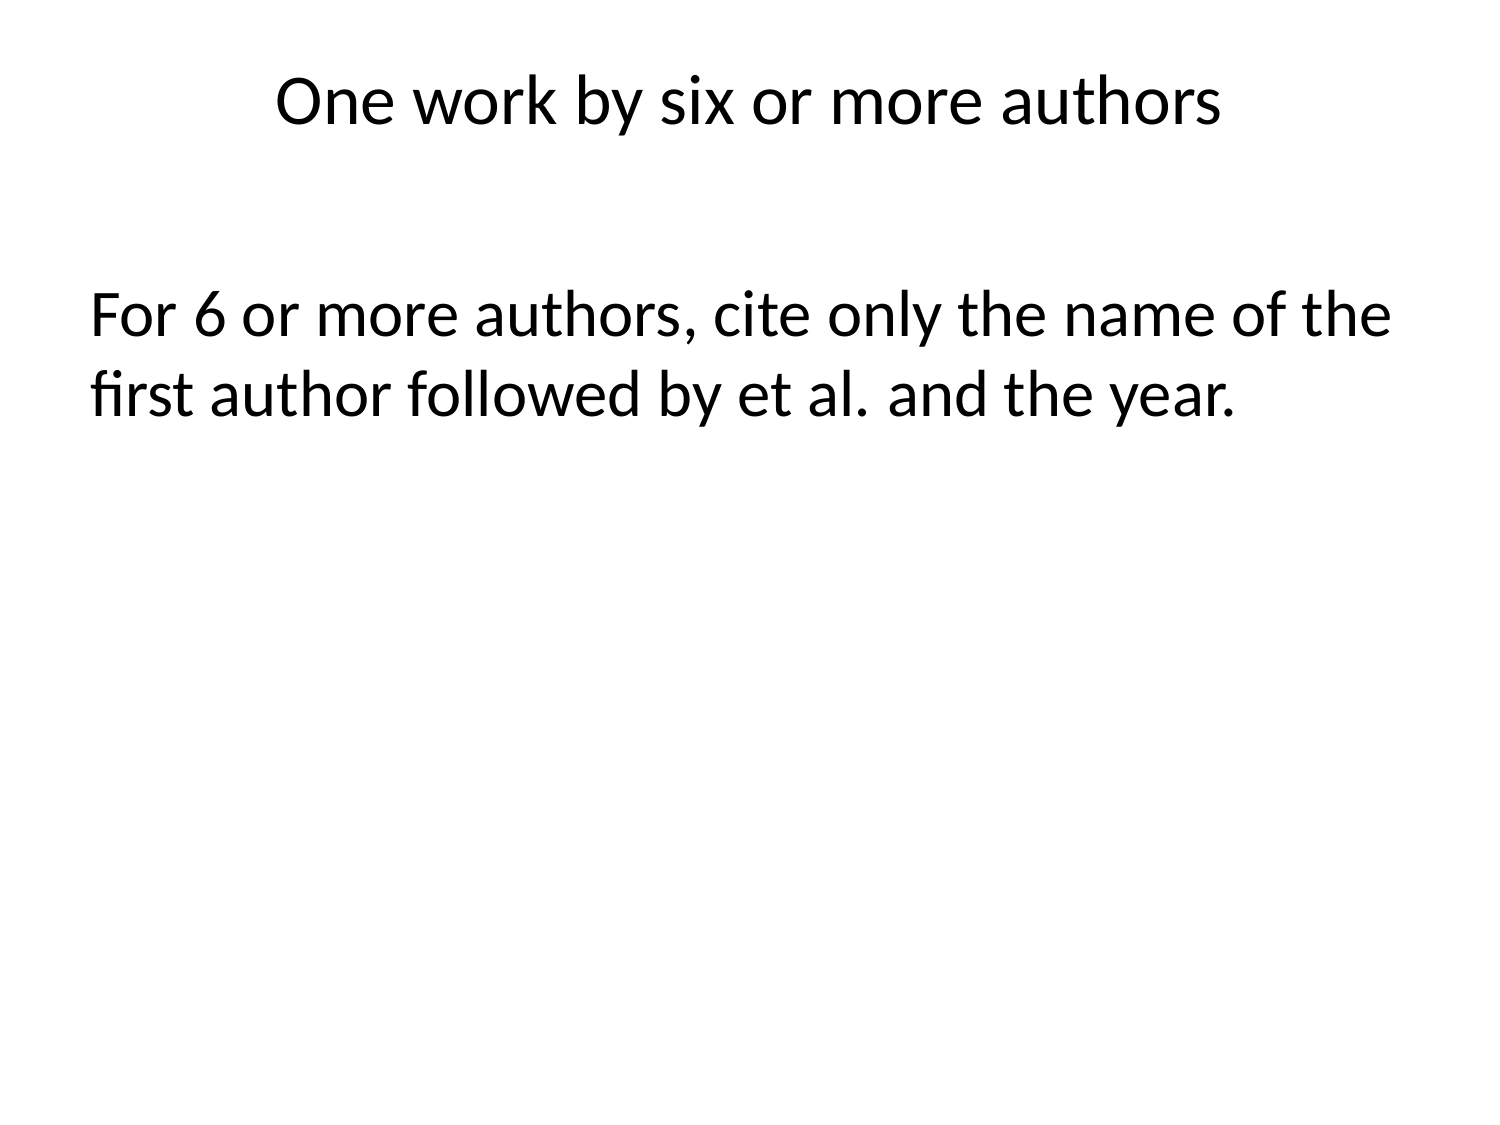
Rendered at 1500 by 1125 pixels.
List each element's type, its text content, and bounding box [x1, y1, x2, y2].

title One work by six or more authors [75, 45, 1425, 233]
list For 6 or more authors, cite only the name of the first author followed by et al. and the year. [75, 262, 1425, 1005]
